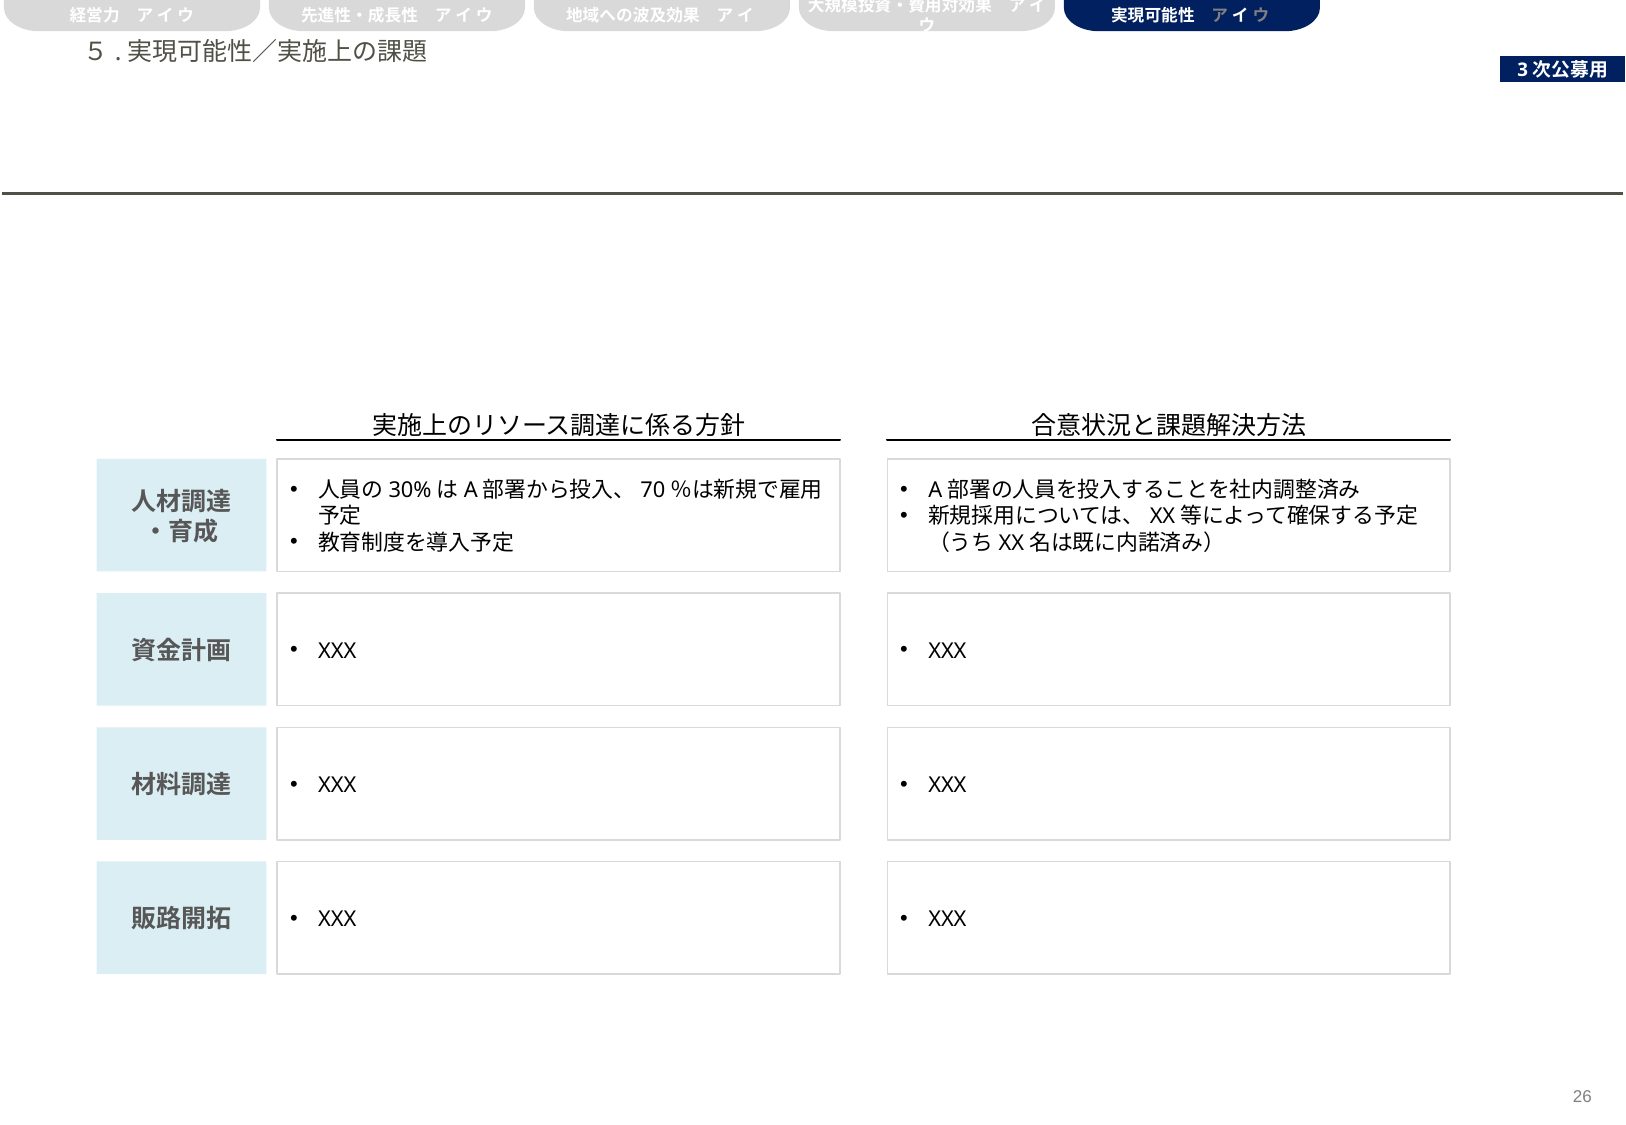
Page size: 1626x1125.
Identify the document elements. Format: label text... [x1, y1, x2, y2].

text_box XXX [886, 726, 1451, 841]
text_box 資金計画 [96, 592, 267, 706]
text_box 経営力 ア イ ウ [3, 0, 261, 33]
text_box 材料調達 [96, 726, 267, 841]
text_box 販路開拓 [96, 861, 267, 975]
text_box XXX [886, 592, 1451, 706]
text_box 先進性・成長性 ア イ ウ [268, 0, 526, 33]
text_box 大規模投資・費用対効果 ア イ ウ [798, 0, 1056, 33]
title ５.実現可能性／実施上の課題 [83, 39, 1542, 67]
text_box XXX [886, 861, 1451, 975]
text_box 地域への波及効果 ア イ [533, 0, 791, 33]
text_box A部署の人員を投入することを社内調整済み 新規採用については、XX等によって確保する予定（うちXX名は既に内諾済み） [886, 458, 1451, 572]
text_box 人材調達 ・育成 [96, 458, 267, 572]
text_box 実現可能性 ア イ ウ [1062, 0, 1321, 33]
text_box 人員の30%はA部署から投入、70％は新規で雇用予定 教育制度を導入予定 [276, 458, 841, 572]
text_box XXX [276, 726, 841, 841]
text_box XXX [276, 861, 841, 975]
text_box XXX [276, 592, 841, 706]
